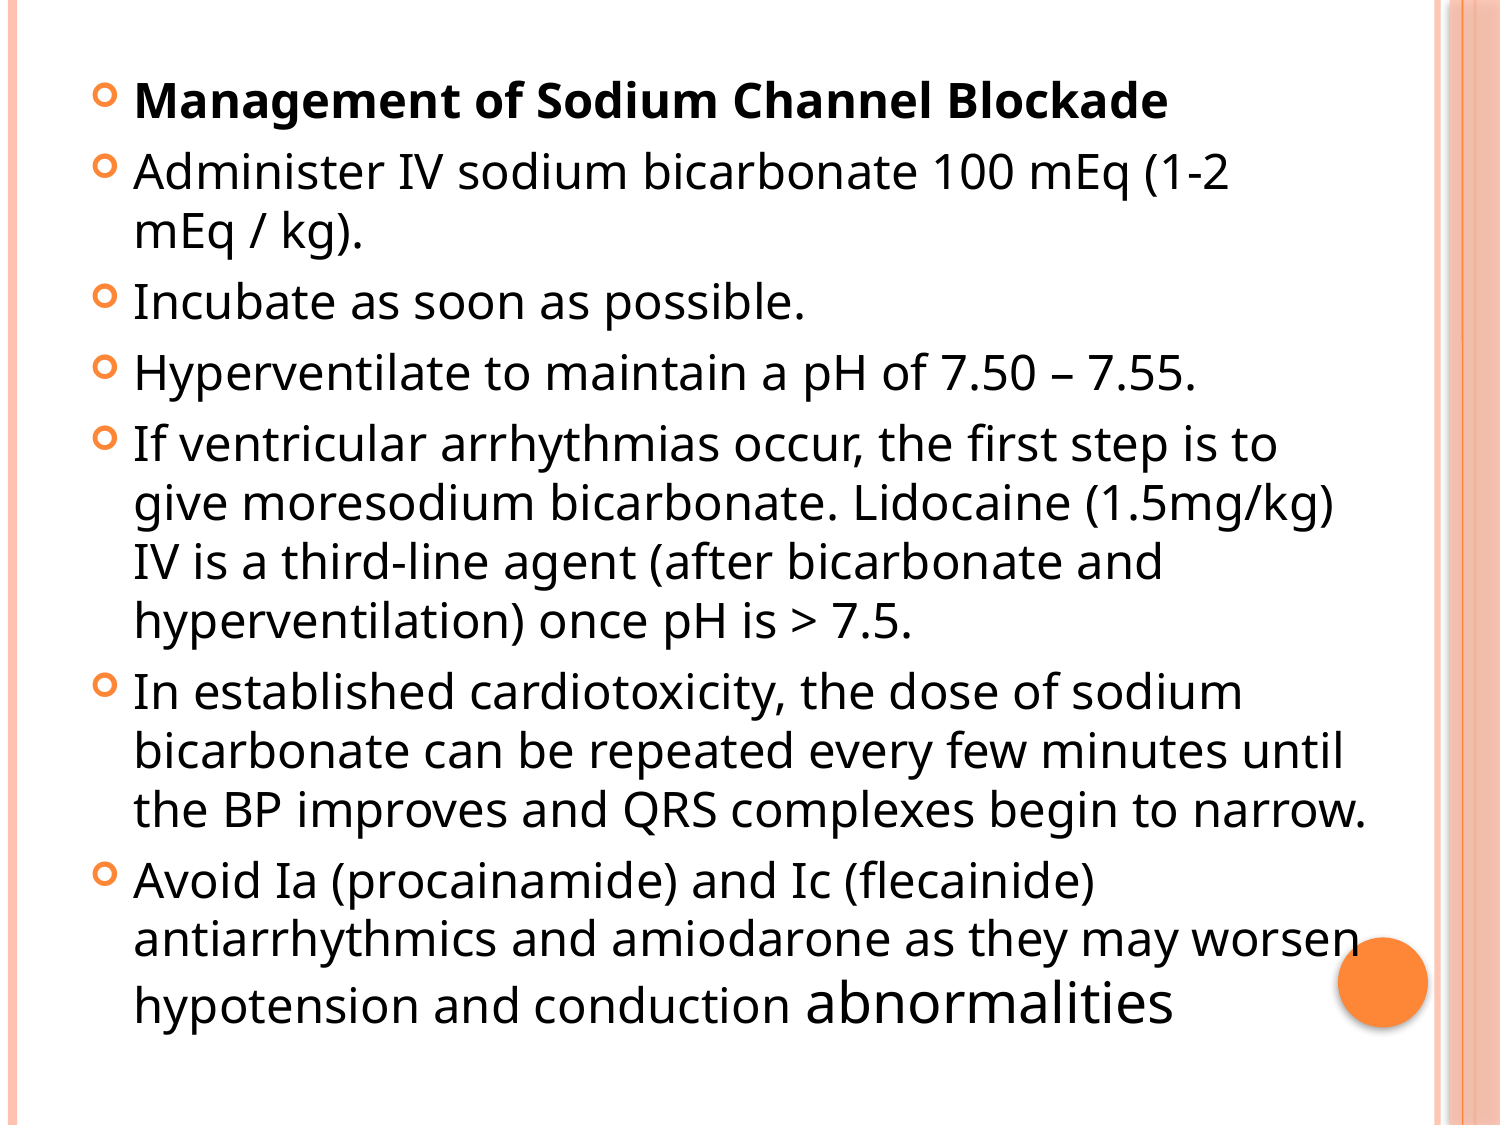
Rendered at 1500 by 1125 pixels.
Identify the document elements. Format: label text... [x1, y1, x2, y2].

list Management of Sodium Channel Blockade Administer IV sodium bicarbonate 100 mEq (1-2 mEq / kg). Incubate as soon as possible. Hyperventilate to maintain a pH of 7.50 – 7.55. If ventricular arrhythmias occur, the first step is to give moresodium bicarbonate. Lidocaine (1.5mg/kg) IV is a third-line agent (after bicarbonate and hyperventilation) once pH is > 7.5. In established cardiotoxicity, the dose of sodium bicarbonate can be repeated every few minutes until the BP improves and QRS complexes begin to narrow. Avoid Ia (procainamide) and Ic (flecainide) antiarrhythmics and amiodarone as they may worsen hypotension and conduction abnormalities [75, 62, 1388, 1062]
